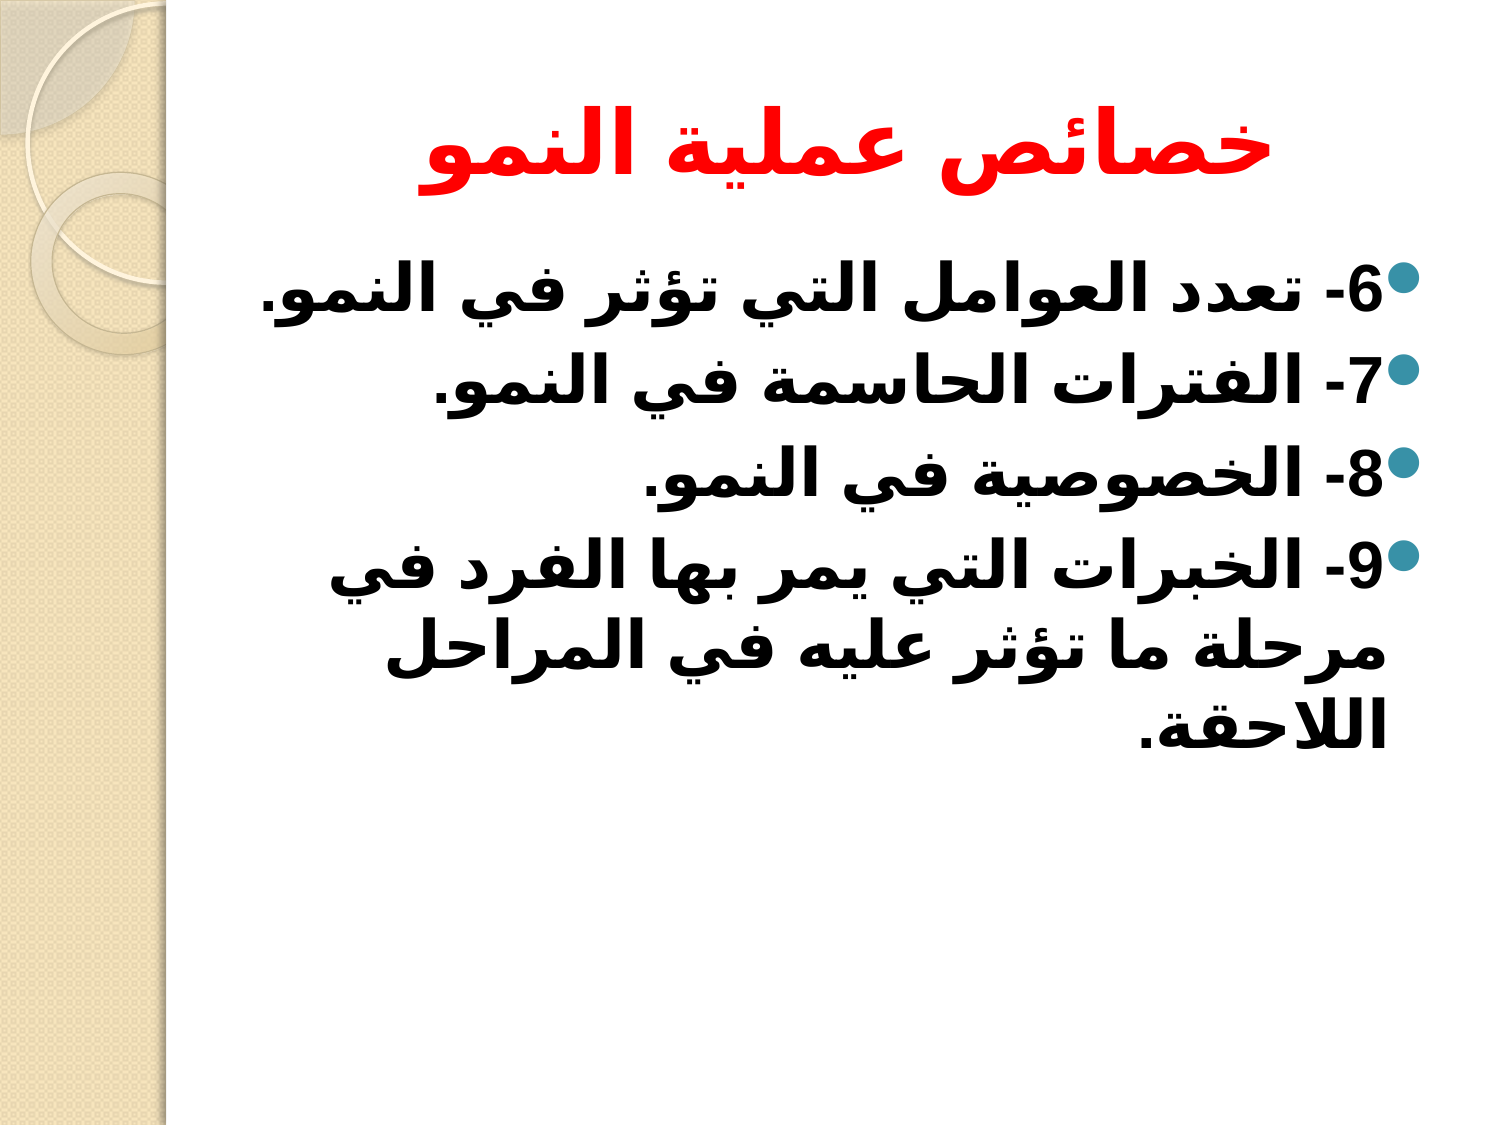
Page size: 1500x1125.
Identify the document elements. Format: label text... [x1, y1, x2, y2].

title خصائص عملية النمو [235, 45, 1466, 233]
list 6- تعدد العوامل التي تؤثر في النمو. 7- الفترات الحاسمة في النمو. 8- الخصوصية في النمو. 9- الخبرات التي يمر بها الفرد في مرحلة ما تؤثر عليه في المراحل اللاحقة. [235, 237, 1466, 1025]
